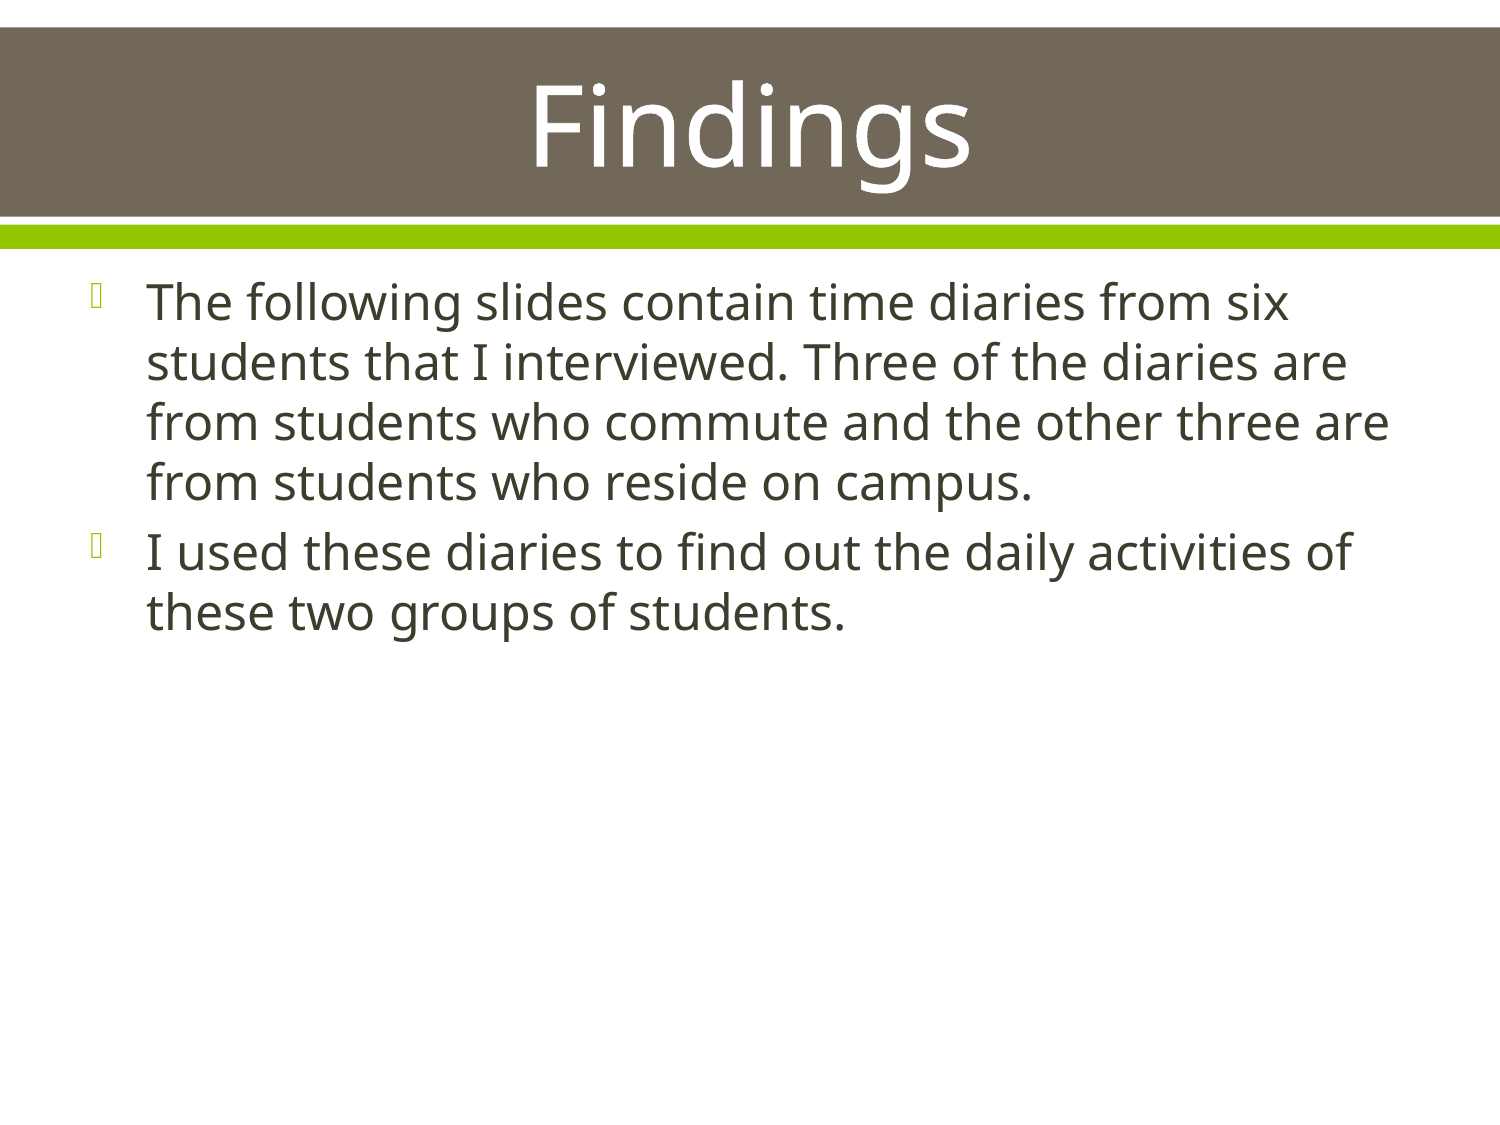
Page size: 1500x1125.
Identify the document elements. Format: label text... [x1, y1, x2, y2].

list The following slides contain time diaries from six students that I interviewed. Three of the diaries are from students who commute and the other three are from students who reside on campus. I used these diaries to find out the daily activities of these two groups of students. [75, 262, 1425, 1005]
title Findings [75, 29, 1425, 213]
